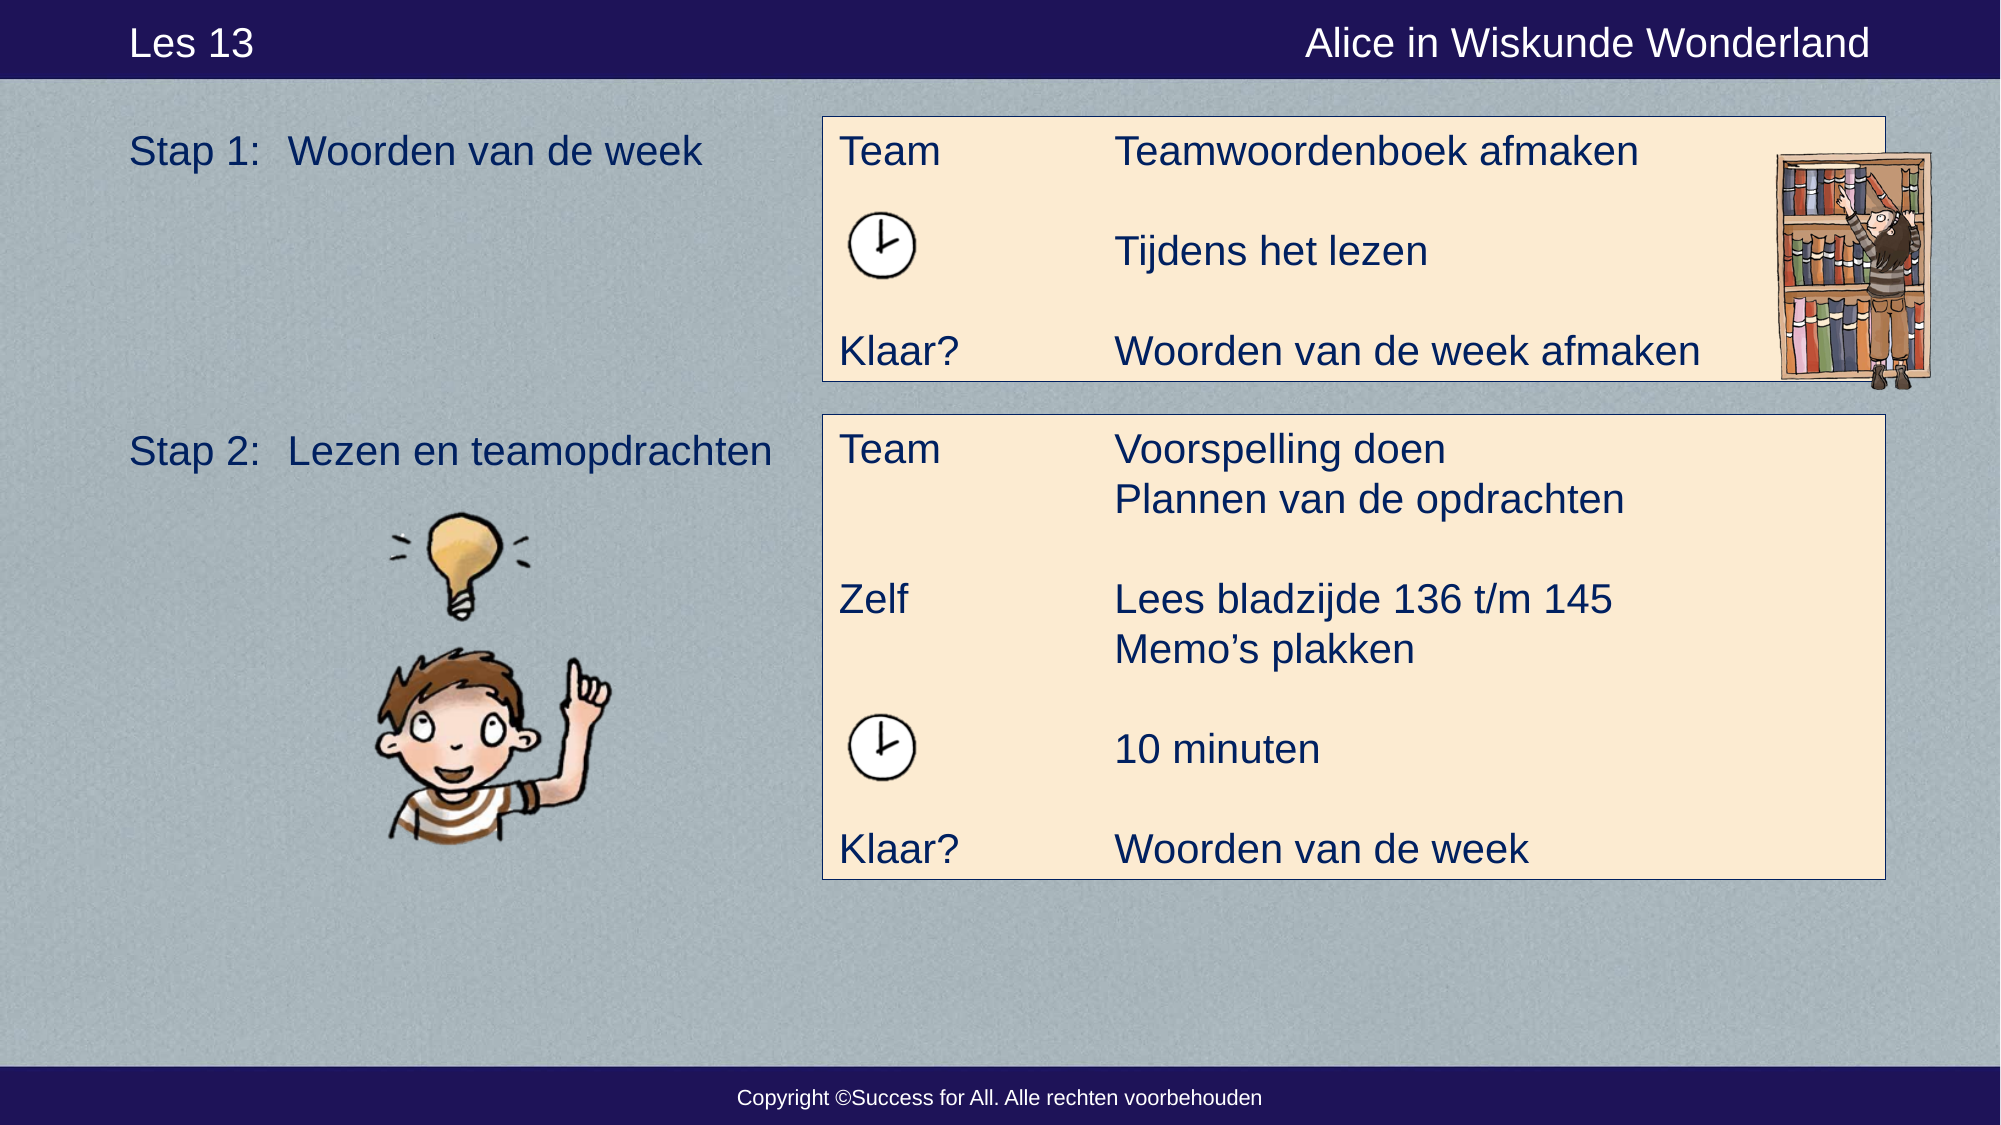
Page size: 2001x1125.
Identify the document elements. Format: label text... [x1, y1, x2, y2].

picture [0, 0, 2001, 1125]
text_box Team Teamwoordenboek afmaken Tijdens het lezen Klaar? Woorden van de week afmaken [822, 116, 1886, 382]
text_box Alice in Wiskunde Wonderland [999, 8, 1886, 73]
text_box Les 13 [114, 8, 354, 73]
text_box Stap 1: Woorden van de week Stap 2: Lezen en teamopdrachten [114, 116, 907, 532]
text_box Team Voorspelling doen Plannen van de opdrachten Zelf Lees bladzijde 136 t/m 145 Memo’s plakken 10 minuten Klaar? Woorden van de week [822, 414, 1886, 880]
text_box Copyright ©Success for All. Alle rechten voorbehouden [0, 1076, 2000, 1125]
